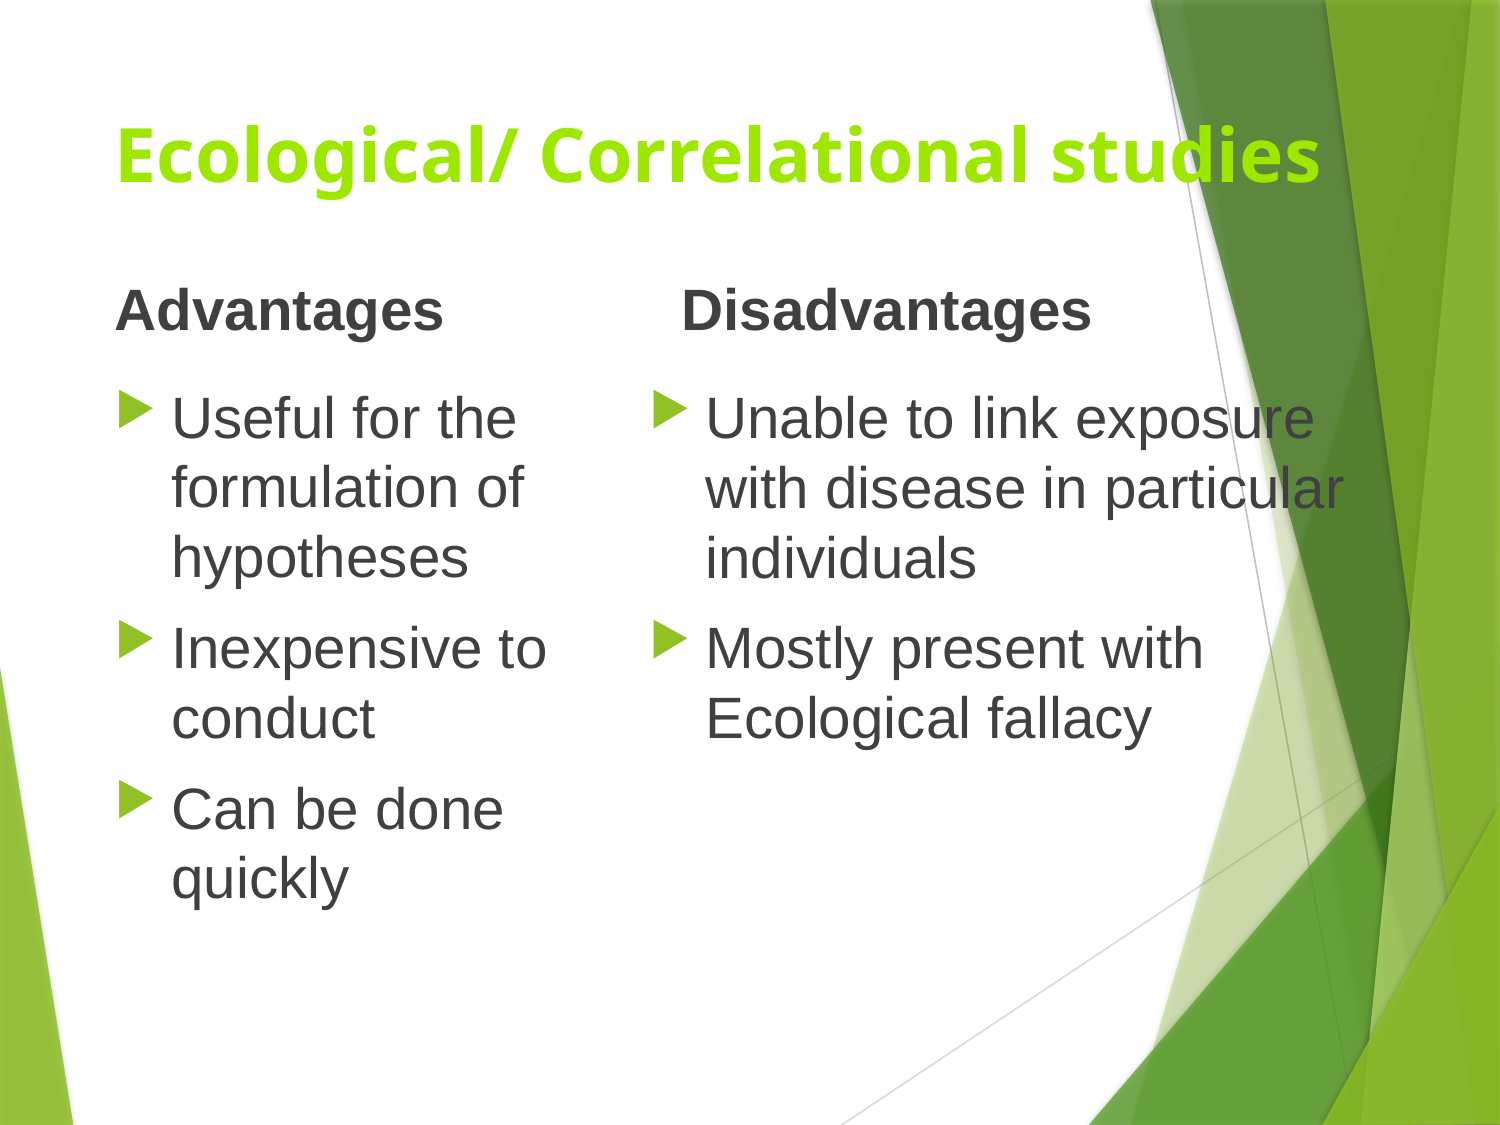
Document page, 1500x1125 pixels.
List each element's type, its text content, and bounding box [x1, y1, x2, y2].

title Ecological/ Correlational studies [99, 99, 1400, 228]
list Unable to link exposure with disease in particular individuals Mostly present with Ecological fallacy [634, 372, 1400, 992]
list Useful for the formulation of hypotheses Inexpensive to conduct Can be done quickly [99, 372, 607, 992]
list Advantages [99, 249, 607, 350]
list Disadvantages [634, 249, 1142, 350]
